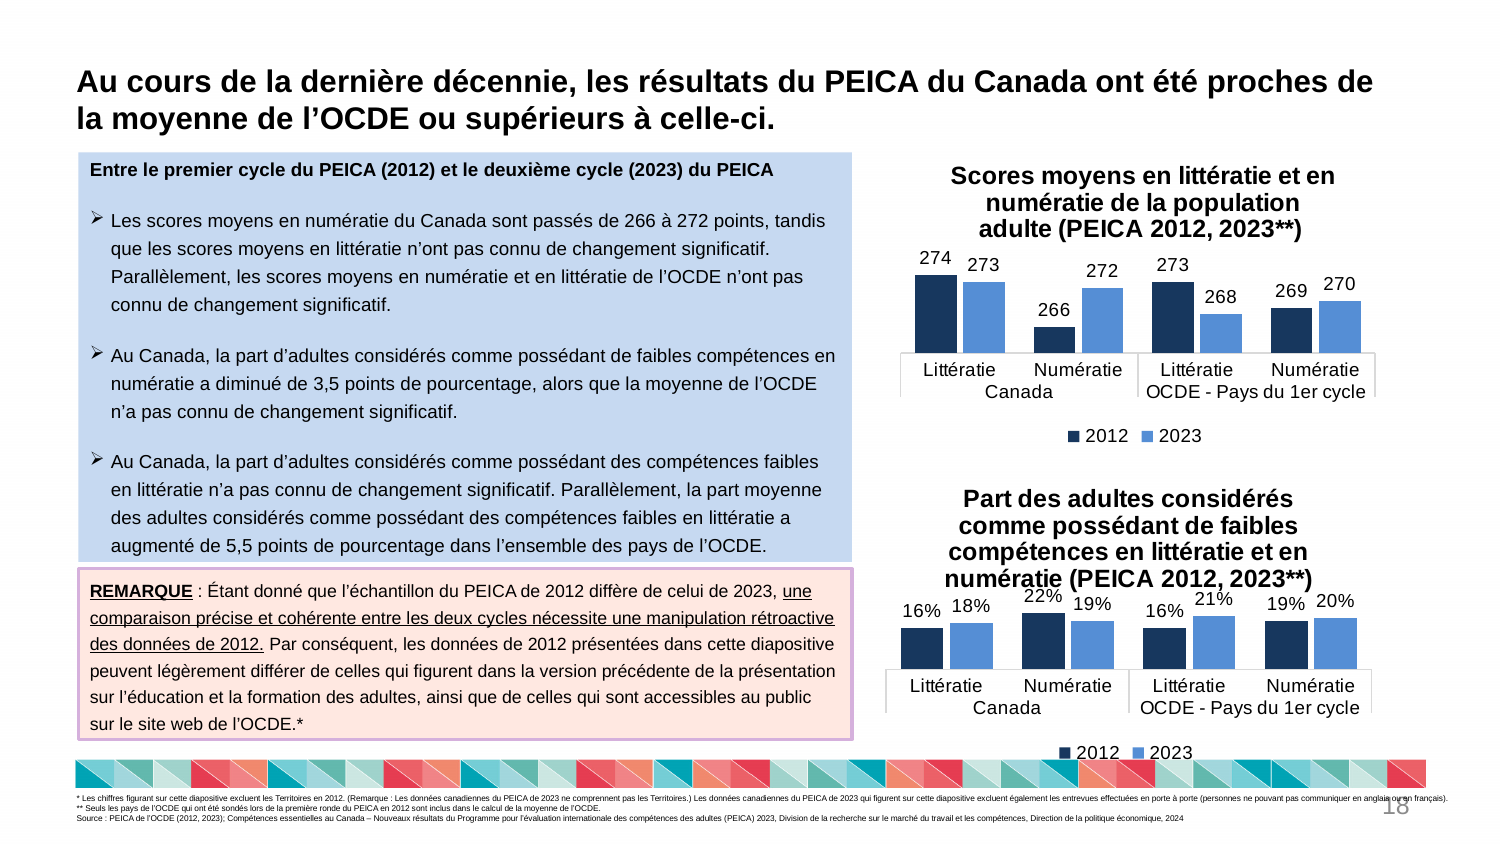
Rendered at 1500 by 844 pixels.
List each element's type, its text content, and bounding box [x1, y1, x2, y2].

text_box * Les chiffres figurant sur cette diapositive excluent les Territoires en 2012. (Remarque : Les données canadiennes du PEICA de 2023 ne comprennent pas les Territoires.) Les données canadiennes du PEICA de 2023 qui figurent sur cette diapositive excluent également les entrevues effectuées en porte à porte (personnes ne pouvant pas communiquer en anglais ou en français). ** Seuls les pays de l’OCDE qui ont été sondés lors de la première ronde du PEICA en 2012 sont inclus dans le calcul de la moyenne de l’OCDE. Source : PEICA de l’OCDE (2012, 2023); Compétences essentielles au Canada – Nouveaux résultats du Programme pour l’évaluation internationale des compétences des adultes (PEICA) 2023, Division de la recherche sur le marché du travail et les compétences, Direction de la politique économique, 2024 [65, 787, 1490, 840]
chart [890, 147, 1385, 454]
slide_number 18 [1074, 782, 1425, 787]
text_box REMARQUE : Étant donné que l’échantillon du PEICA de 2012 diffère de celui de 2023, une comparaison précise et cohérente entre les deux cycles nécessite une manipulation rétroactive des données de 2012. Par conséquent, les données de 2012 présentées dans cette diapositive peuvent légèrement différer de celles qui figurent dans la version précédente de la présentation sur l’éducation et la formation des adultes, ainsi que de celles qui sont accessibles au public sur le site web de l’OCDE.* [78, 568, 852, 740]
chart [875, 463, 1382, 771]
text_box Au cours de la dernière décennie, les résultats du PEICA du Canada ont été proches de la moyenne de l’OCDE ou supérieurs à celle-ci. [65, 55, 1392, 142]
picture [0, 0, 1500, 844]
text_box Entre le premier cycle du PEICA (2012) et le deuxième cycle (2023) du PEICA Les scores moyens en numératie du Canada sont passés de 266 à 272 points, tandis que les scores moyens en littératie n’ont pas connu de changement significatif. Parallèlement, les scores moyens en numératie et en littératie de l’OCDE n’ont pas connu de changement significatif. Au Canada, la part d’adultes considérés comme possédant de faibles compétences en numératie a diminué de 3,5 points de pourcentage, alors que la moyenne de l’OCDE n’a pas connu de changement significatif. Au Canada, la part d’adultes considérés comme possédant des compétences faibles en littératie n’a pas connu de changement significatif. Parallèlement, la part moyenne des adultes considérés comme possédant des compétences faibles en littératie a augmenté de 5,5 points de pourcentage dans l’ensemble des pays de l’OCDE. [78, 152, 852, 562]
